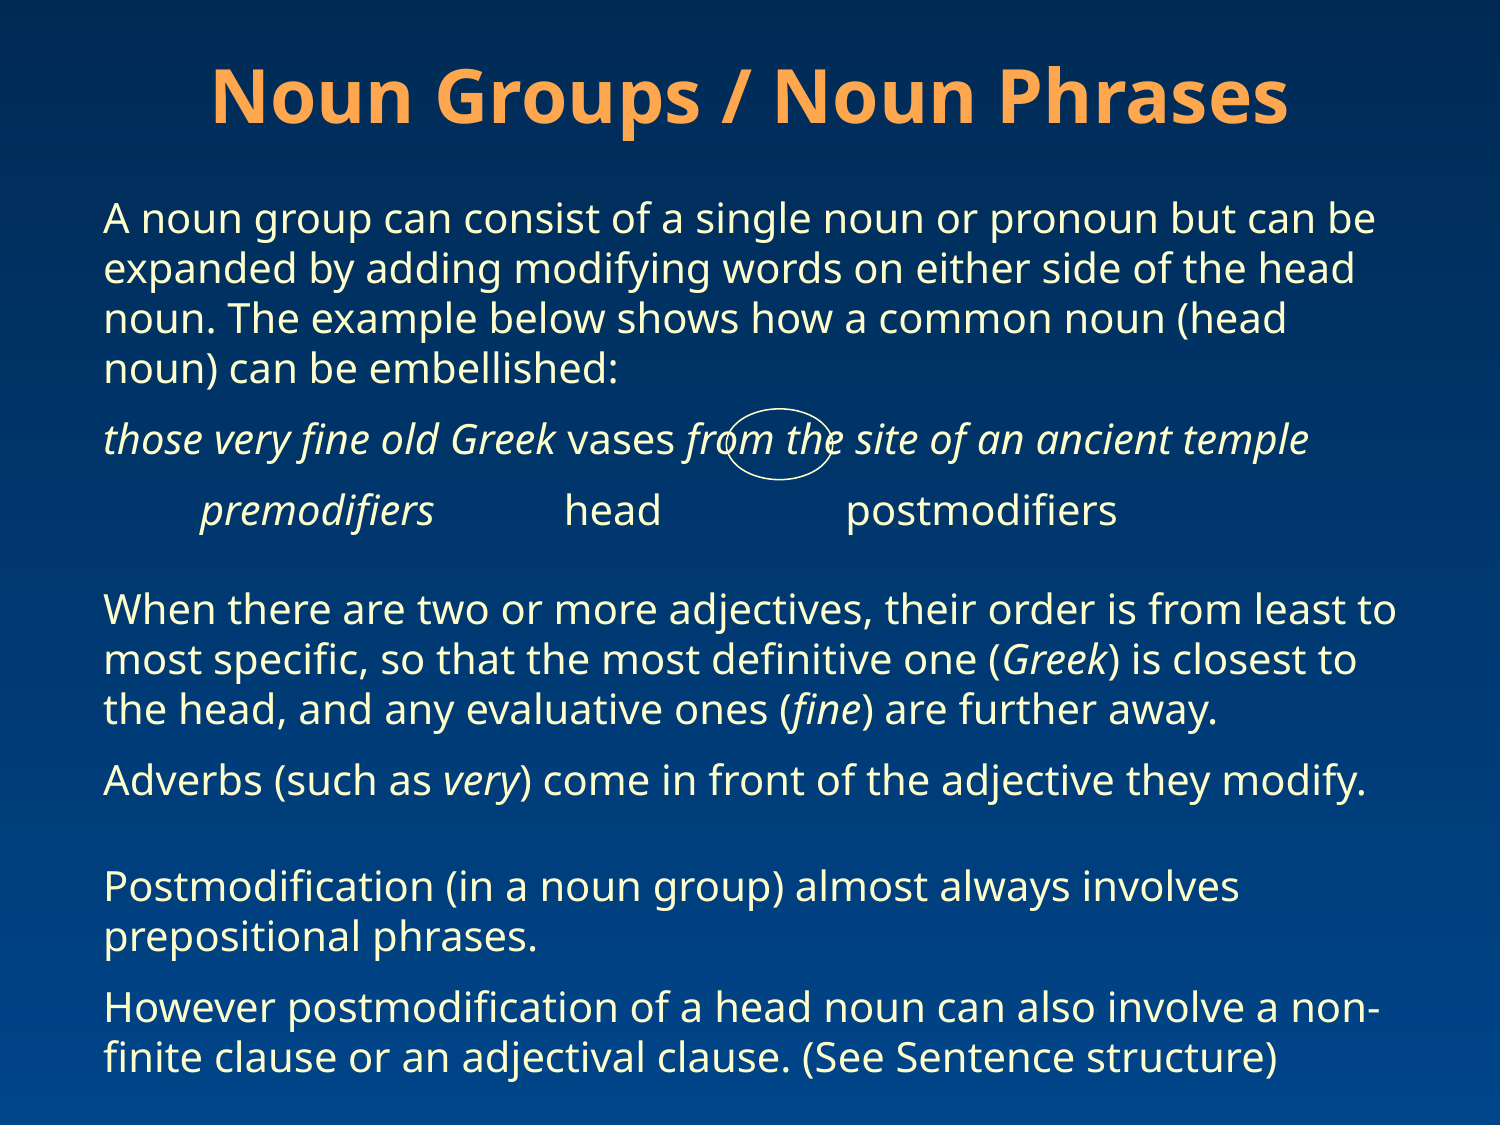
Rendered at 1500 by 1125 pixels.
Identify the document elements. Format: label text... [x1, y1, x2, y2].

text_box A noun group can consist of a single noun or pronoun but can be expanded by adding modifying words on either side of the head noun. The example below shows how a common noun (head noun) can be embellished: those very fine old Greek vases from the site of an ancient temple premodifiers head postmodifiers When there are two or more adjectives, their order is from least to most specific, so that the most definitive one (Greek) is closest to the head, and any evaluative ones (fine) are further away. Adverbs (such as very) come in front of the adjective they modify. Postmodification (in a noun group) almost always involves prepositional phrases. However postmodification of a head noun can also involve a non-finite clause or an adjectival clause. (See Sentence structure) [88, 184, 1424, 1089]
text_box Noun Groups / Noun Phrases [183, 31, 1317, 157]
text_box [726, 408, 833, 480]
